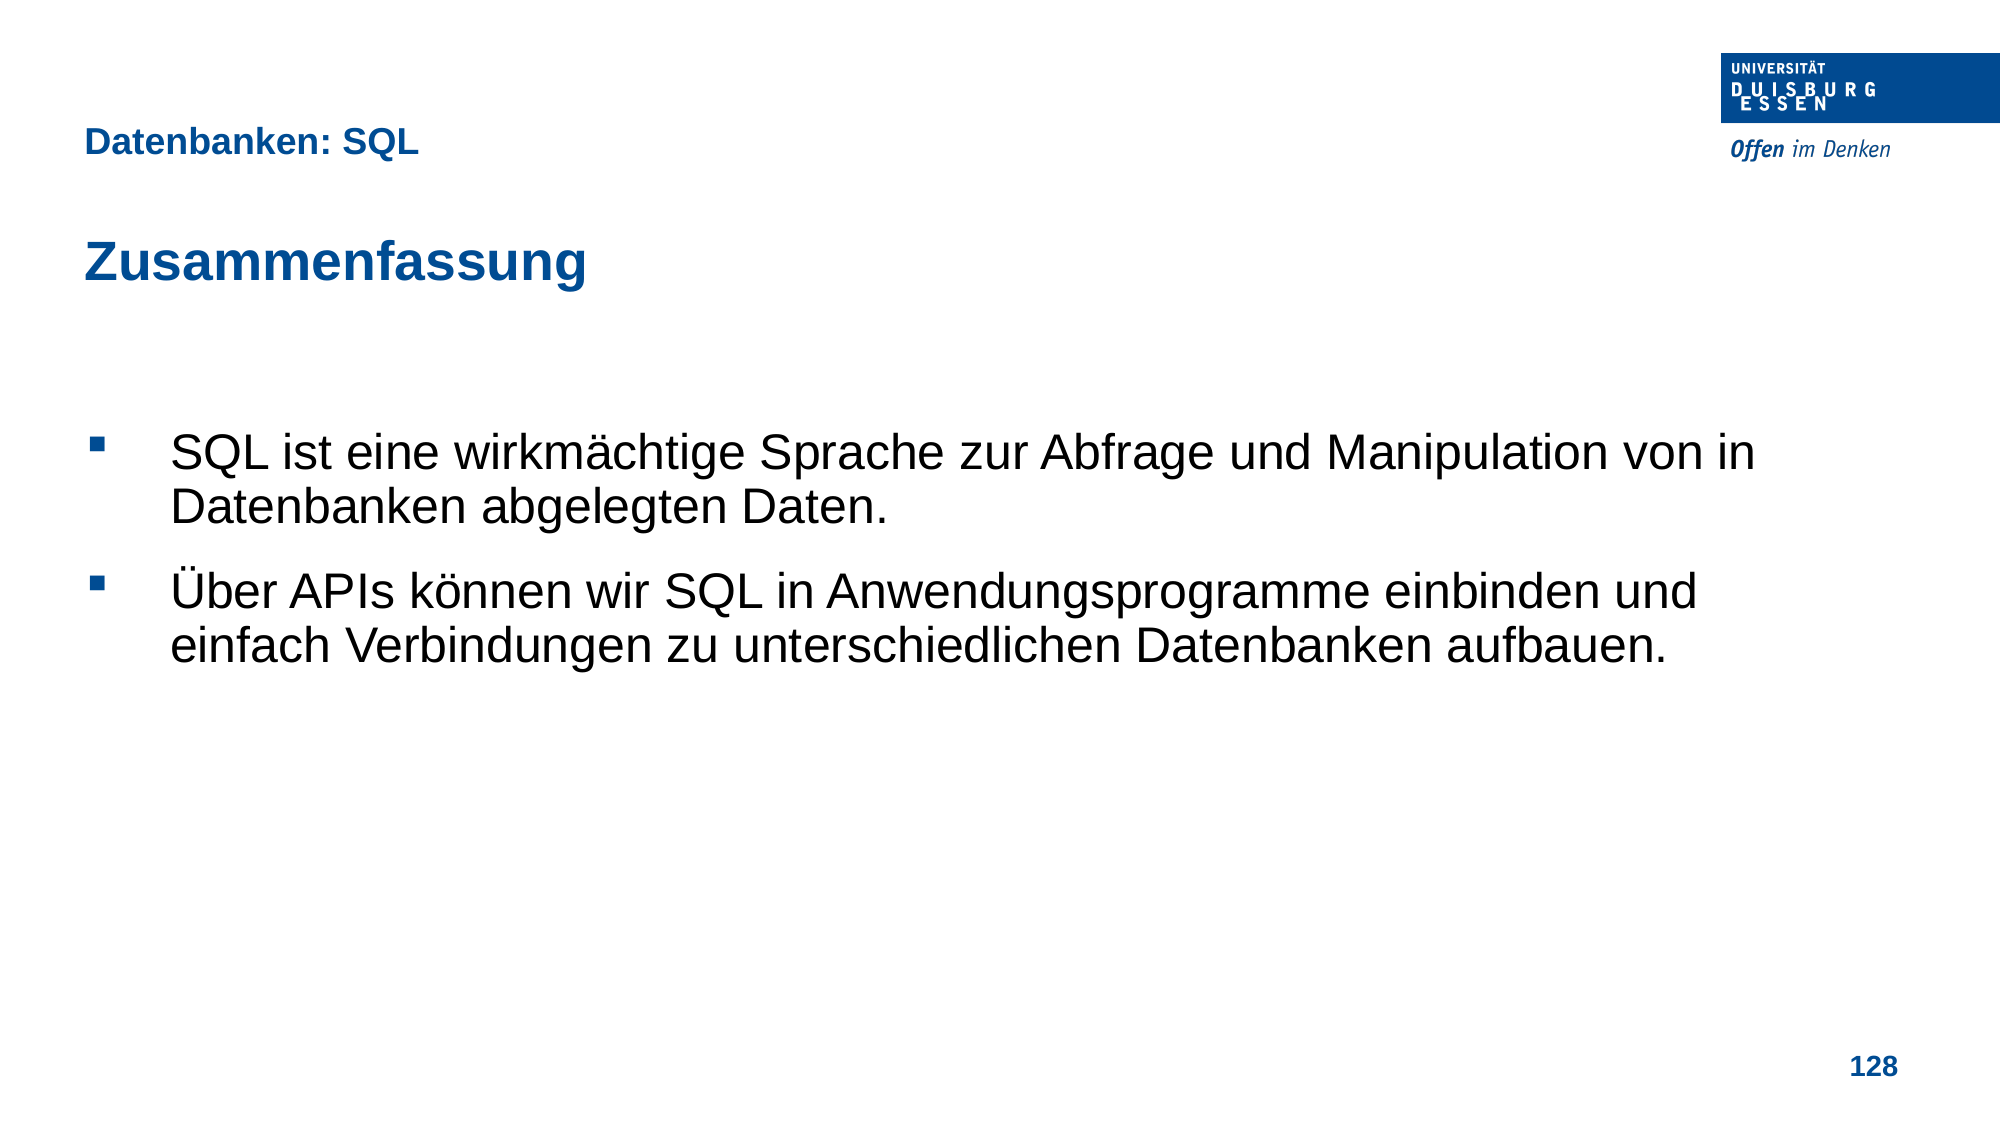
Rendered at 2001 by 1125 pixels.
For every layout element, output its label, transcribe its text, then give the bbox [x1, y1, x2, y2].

slide_number 128 [1677, 1039, 1914, 1081]
list Zusammenfassung [84, 225, 1694, 301]
list Datenbanken: SQL [84, 121, 1694, 163]
list SQL ist eine wirkmächtige Sprache zur Abfrage und Manipulation von in Datenbanken abgelegten Daten. Über APIs können wir SQL in Anwendungsprogramme einbinden und einfach Verbindungen zu unterschiedlichen Datenbanken aufbauen. [85, 418, 1914, 1040]
picture [1721, 53, 2000, 162]
